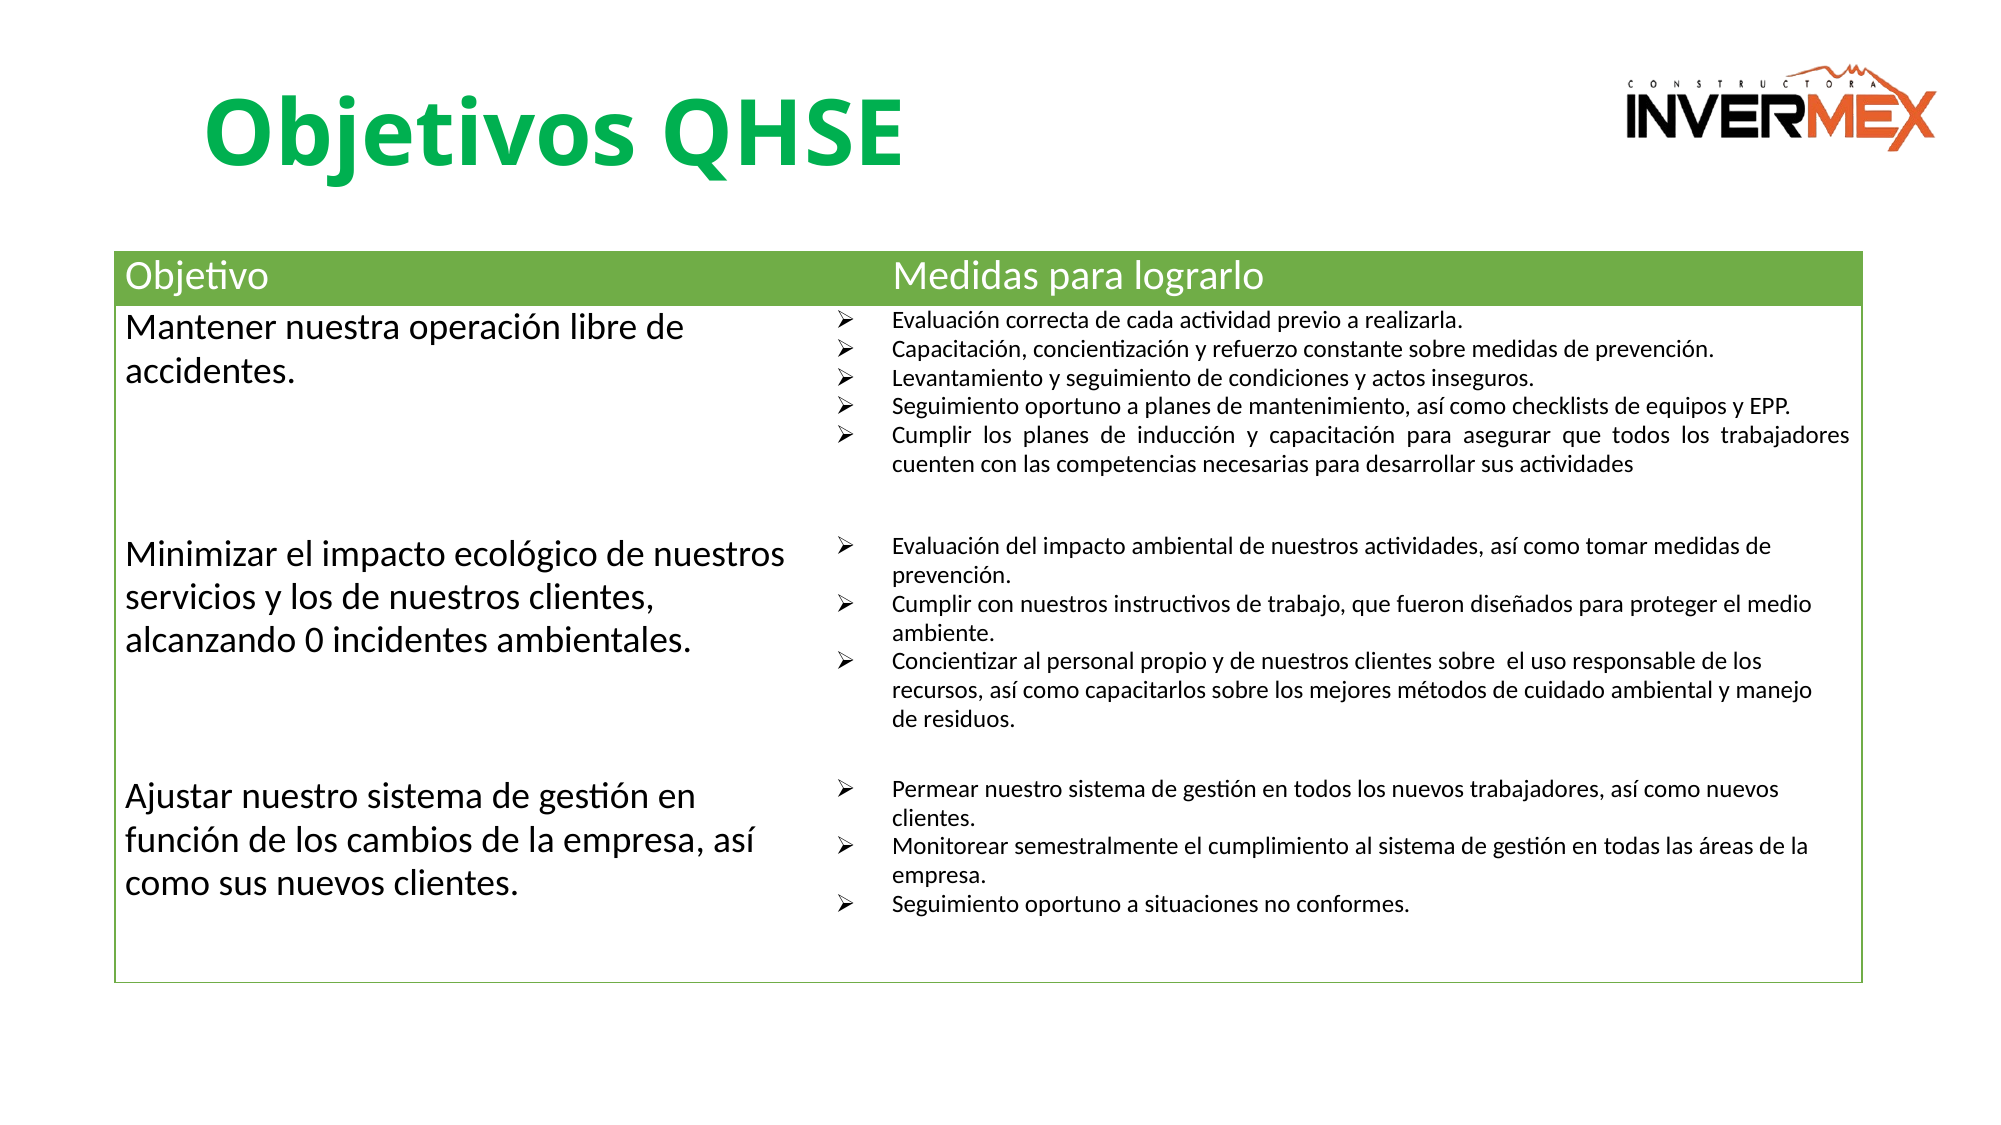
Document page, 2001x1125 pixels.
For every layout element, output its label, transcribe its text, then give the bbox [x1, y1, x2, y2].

table_cell Evaluación correcta de cada actividad previo a realizarla. Capacitación, concientización y refuerzo constante sobre medidas de prevención. Levantamiento y seguimiento de condiciones y actos inseguros. Seguimiento oportuno a planes de mantenimiento, así como checklists de equipos y EPP. Cumplir los planes de inducción y capacitación para asegurar que todos los trabajadores cuenten con las competencias necesarias para desarrollar sus actividades [826, 306, 1861, 532]
table_cell Evaluación del impacto ambiental de nuestros actividades, así como tomar medidas de prevención. Cumplir con nuestros instructivos de trabajo, que fueron diseñados para proteger el medio ambiente. Concientizar al personal propio y de nuestros clientes sobre el uso responsable de los recursos, así como capacitarlos sobre los mejores métodos de cuidado ambiental y manejo de residuos. [826, 532, 1861, 775]
table_cell Permear nuestro sistema de gestión en todos los nuevos trabajadores, así como nuevos clientes. Monitorear semestralmente el cumplimiento al sistema de gestión en todas las áreas de la empresa. Seguimiento oportuno a situaciones no conformes. [826, 775, 1861, 982]
table_cell Ajustar nuestro sistema de gestión en función de los cambios de la empresa, así como sus nuevos clientes. [116, 775, 826, 982]
table_cell Mantener nuestra operación libre de accidentes. [116, 306, 826, 532]
table_header Medidas para lograrlo [826, 253, 1861, 306]
table_header Objetivo [116, 253, 826, 306]
title Objetivos QHSE [0, 62, 1305, 193]
picture [1589, 28, 1961, 193]
table_cell Minimizar el impacto ecológico de nuestros servicios y los de nuestros clientes, alcanzando 0 incidentes ambientales. [116, 532, 826, 775]
